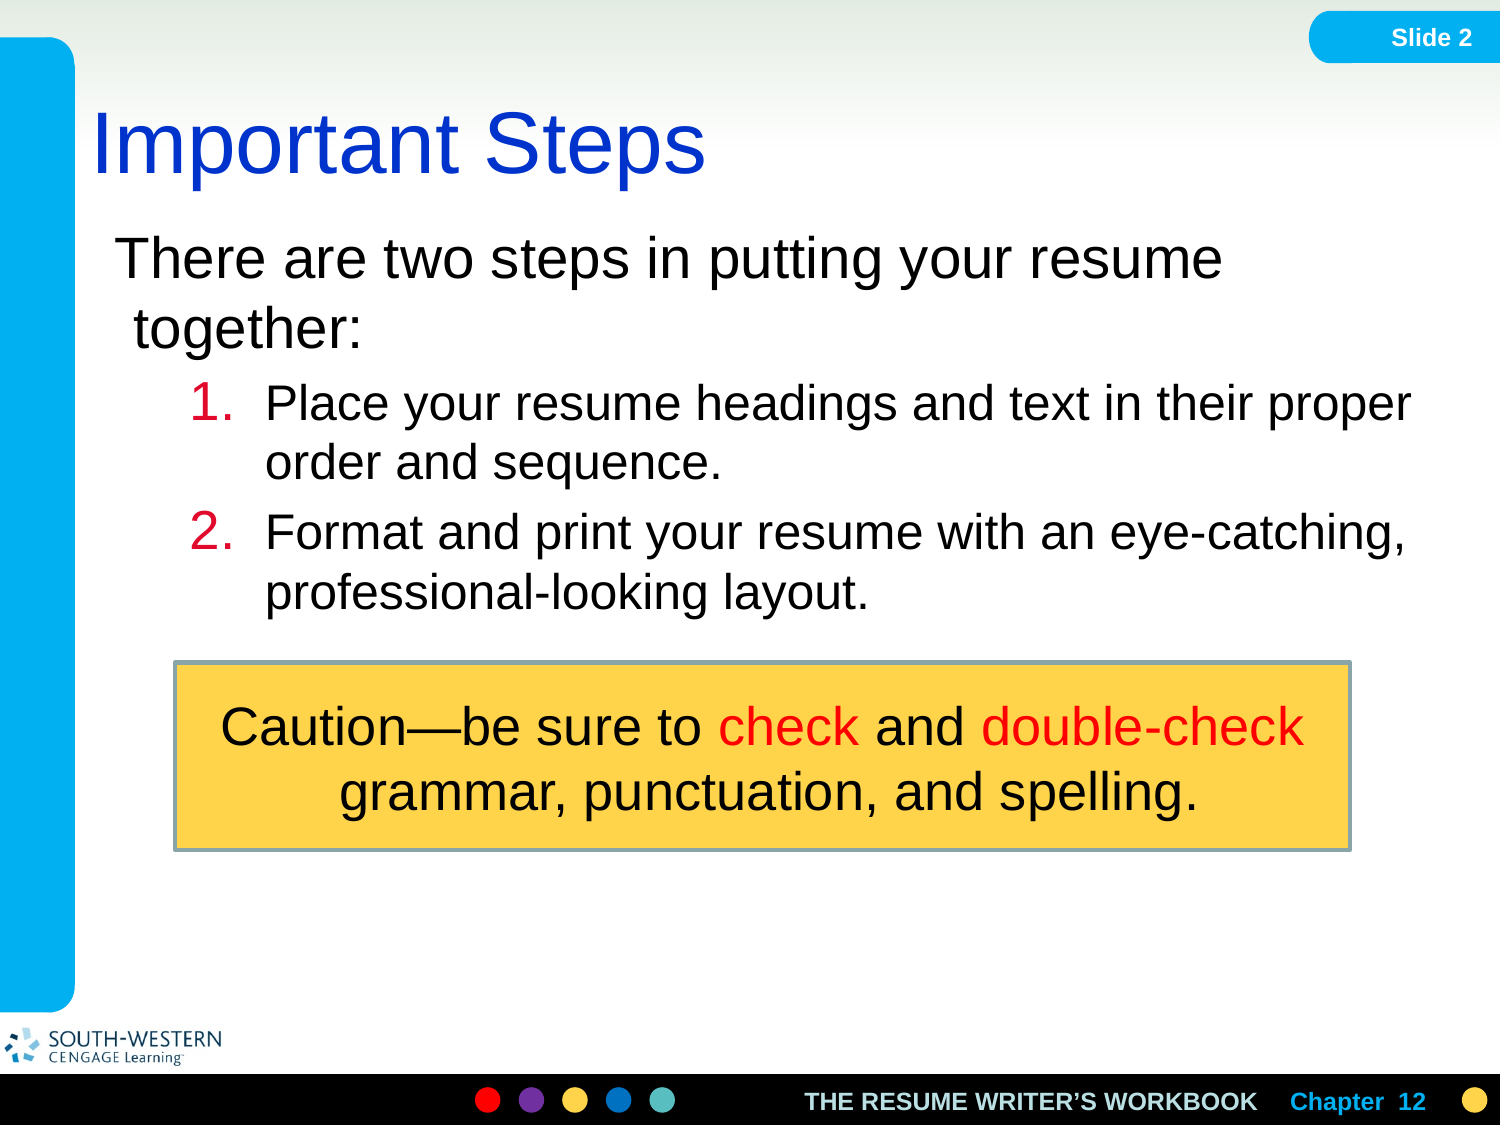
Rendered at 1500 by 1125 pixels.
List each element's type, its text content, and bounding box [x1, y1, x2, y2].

slide_number Slide 2 [1312, 13, 1488, 93]
title Important Steps [74, 44, 1426, 233]
picture [0, 1022, 225, 1073]
footer Chapter 12 [1274, 1075, 1476, 1125]
text_box Caution—be sure to check and double-check grammar, punctuation, and spelling. [173, 660, 1352, 852]
list There are two steps in putting your resume together: Place your resume headings and text in their proper order and sequence. Format and print your resume with an eye-catching, professional-looking layout. [99, 212, 1451, 956]
